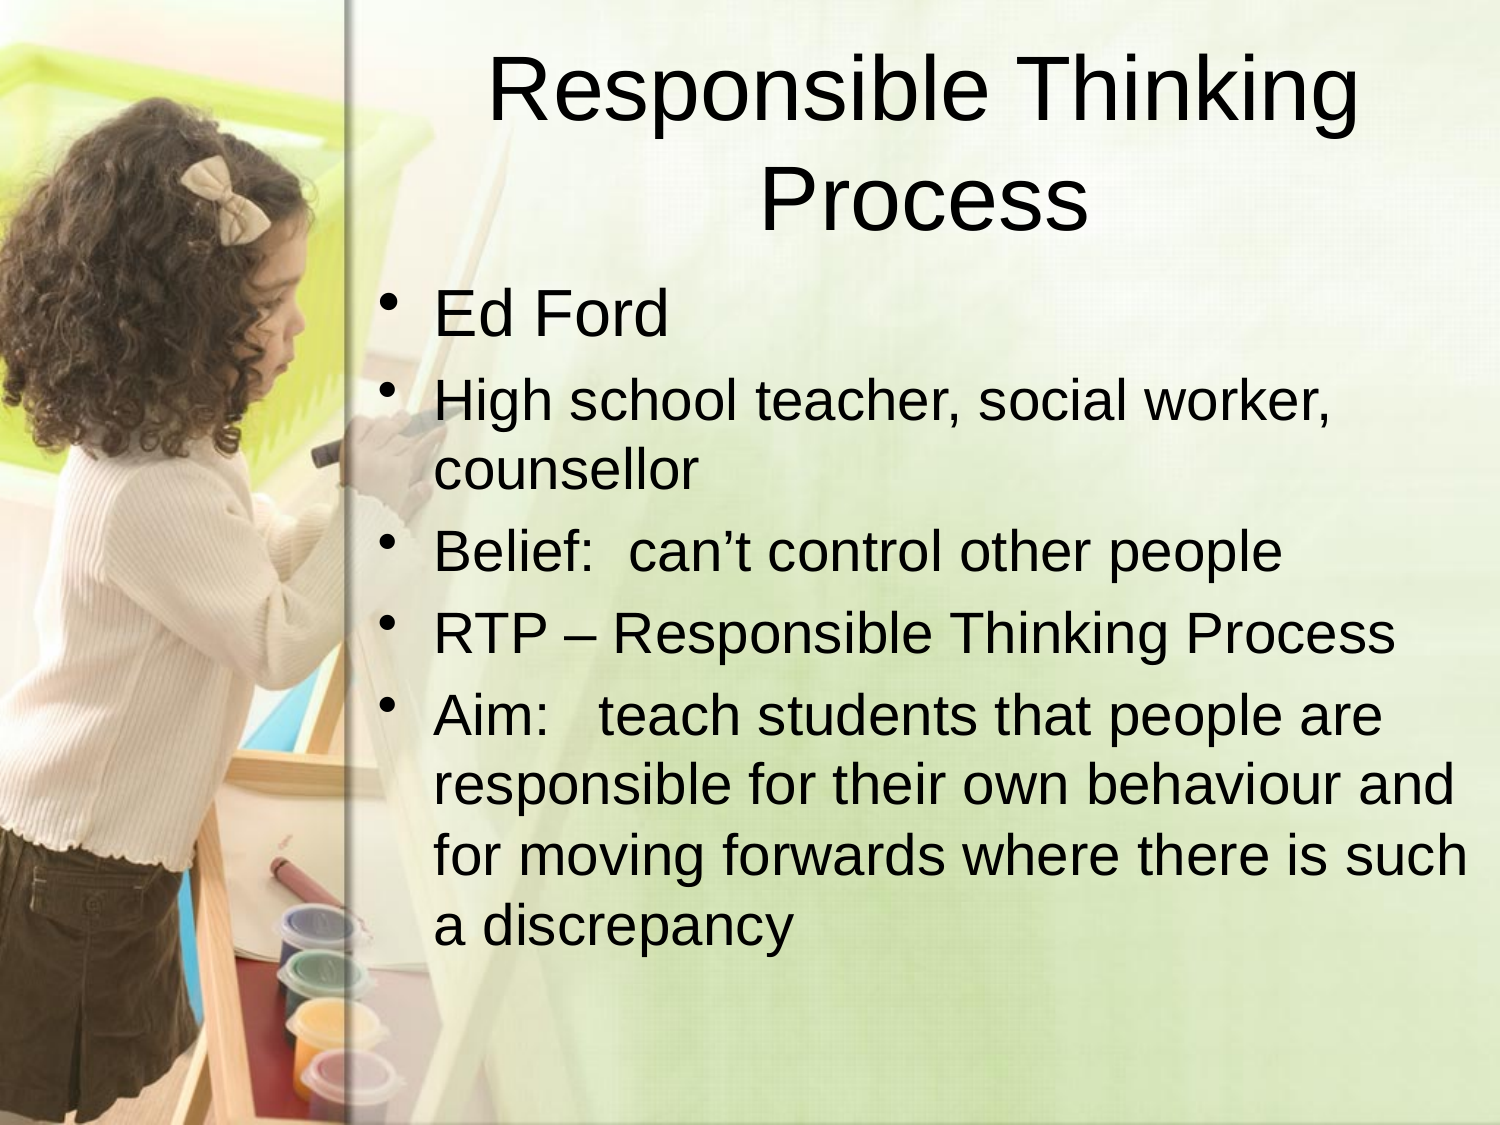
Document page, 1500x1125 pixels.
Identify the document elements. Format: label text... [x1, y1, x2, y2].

title Responsible Thinking Process [362, 44, 1488, 233]
list Ed Ford High school teacher, social worker, counsellor Belief: can’t control other people RTP – Responsible Thinking Process Aim: teach students that people are responsible for their own behaviour and for moving forwards where there is such a discrepancy [362, 262, 1488, 943]
picture [0, 0, 1500, 1125]
